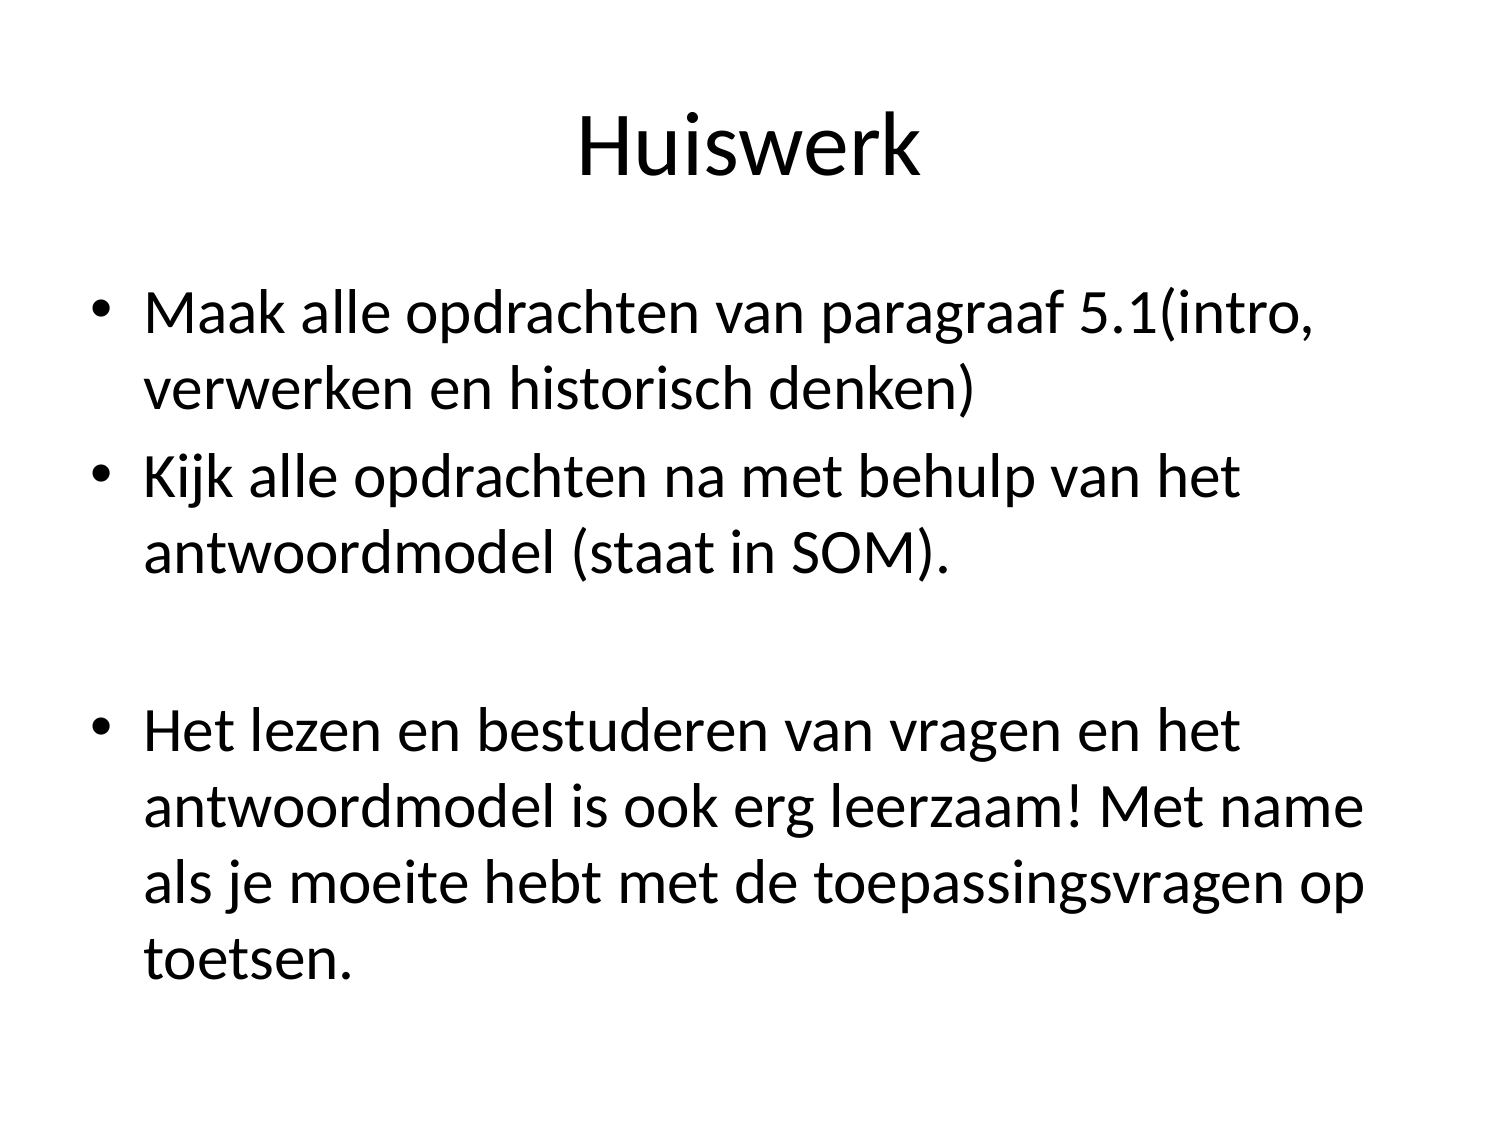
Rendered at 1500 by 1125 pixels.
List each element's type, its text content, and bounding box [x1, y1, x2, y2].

list Maak alle opdrachten van paragraaf 5.1(intro, verwerken en historisch denken) Kijk alle opdrachten na met behulp van het antwoordmodel (staat in SOM). Het lezen en bestuderen van vragen en het antwoordmodel is ook erg leerzaam! Met name als je moeite hebt met de toepassingsvragen op toetsen. [75, 262, 1425, 1005]
title Huiswerk [75, 45, 1425, 233]
